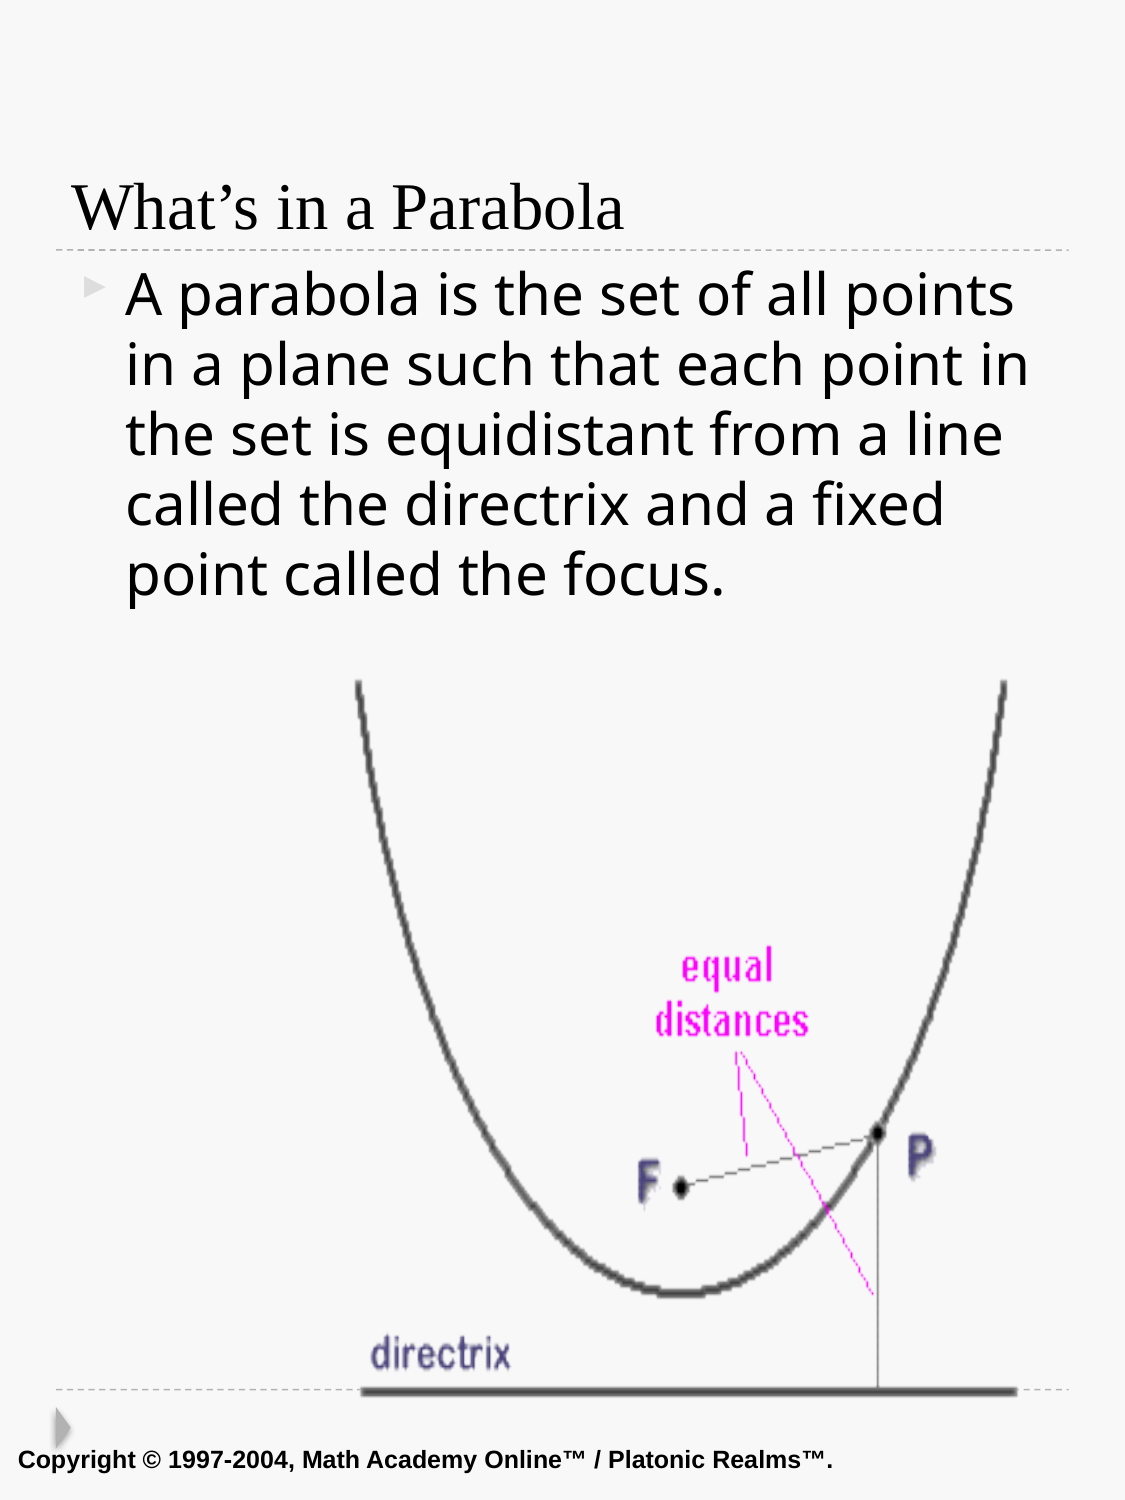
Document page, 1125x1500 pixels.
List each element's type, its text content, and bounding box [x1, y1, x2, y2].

picture [337, 666, 1032, 1417]
list A parabola is the set of all points in a plane such that each point in the set is equidistant from a line called the directrix and a fixed point called the focus. [65, 249, 1079, 729]
title What’s in a Parabola [56, 0, 1069, 250]
text_box Copyright © 1997-2004, Math Academy Online™ / Platonic Realms™. [3, 1435, 858, 1481]
